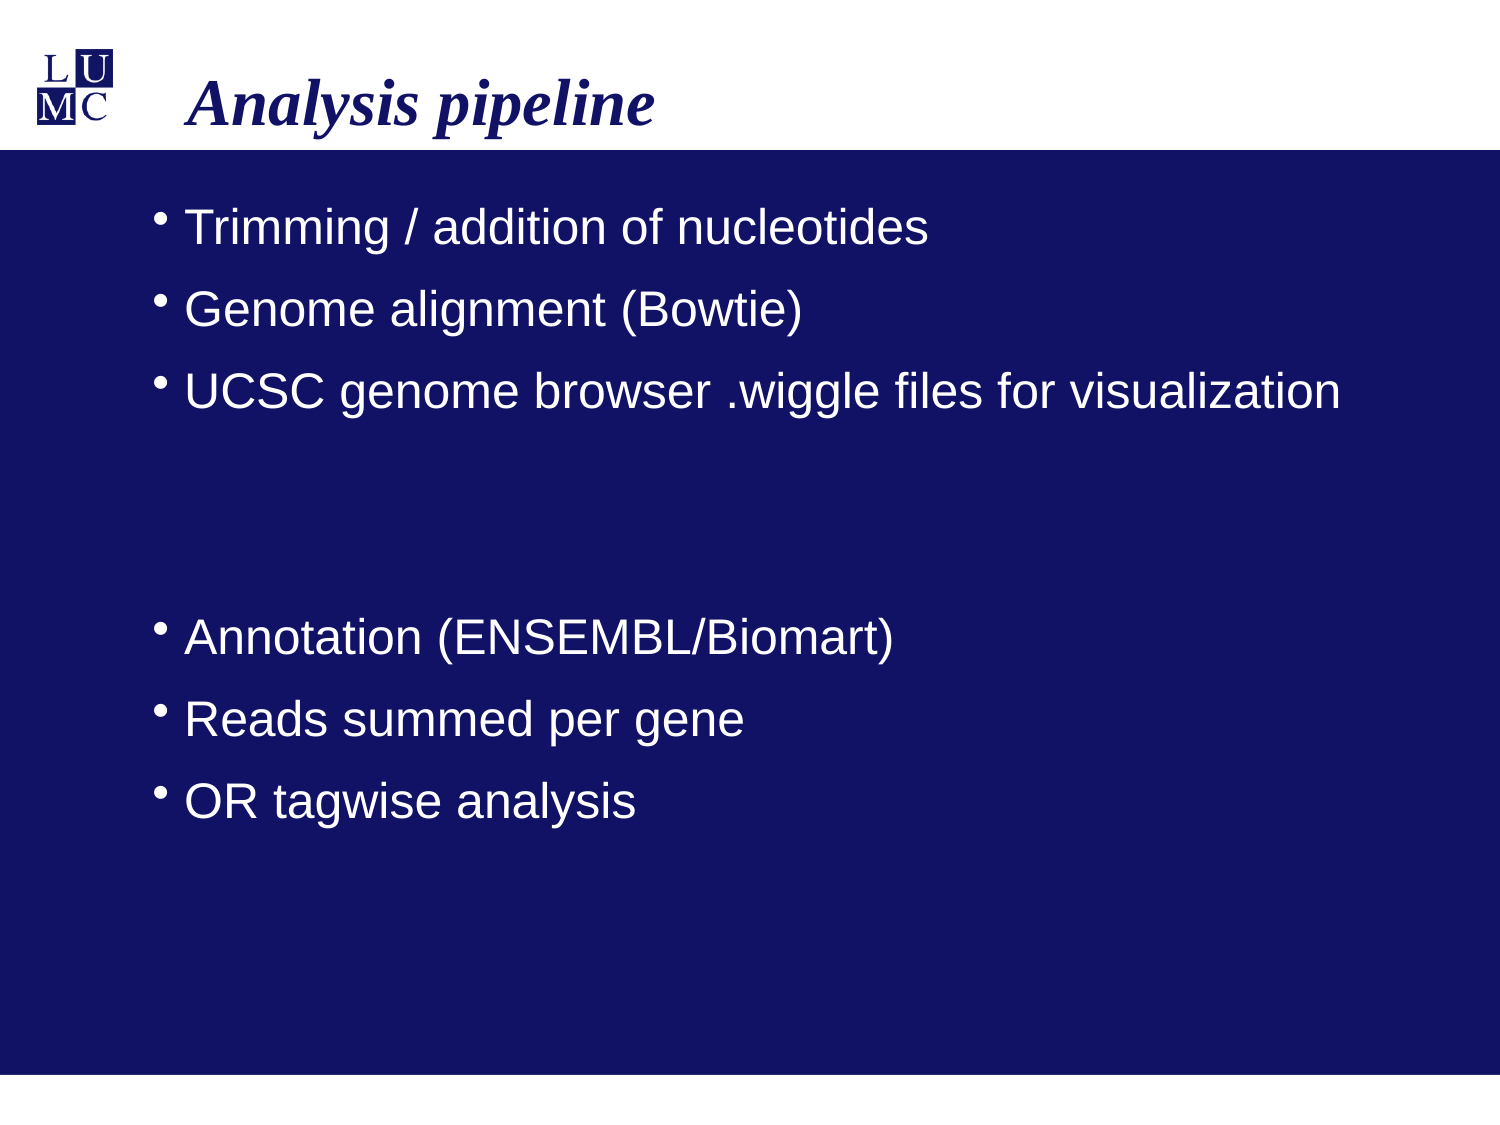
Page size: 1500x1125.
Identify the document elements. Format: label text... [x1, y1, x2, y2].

title Analysis pipeline [187, 19, 1463, 141]
picture [37, 49, 113, 125]
list Trimming / addition of nucleotides Genome alignment (Bowtie) UCSC genome browser .wiggle files for visualization Annotation (ENSEMBL/Biomart) Reads summed per gene OR tagwise analysis [137, 174, 1463, 1038]
